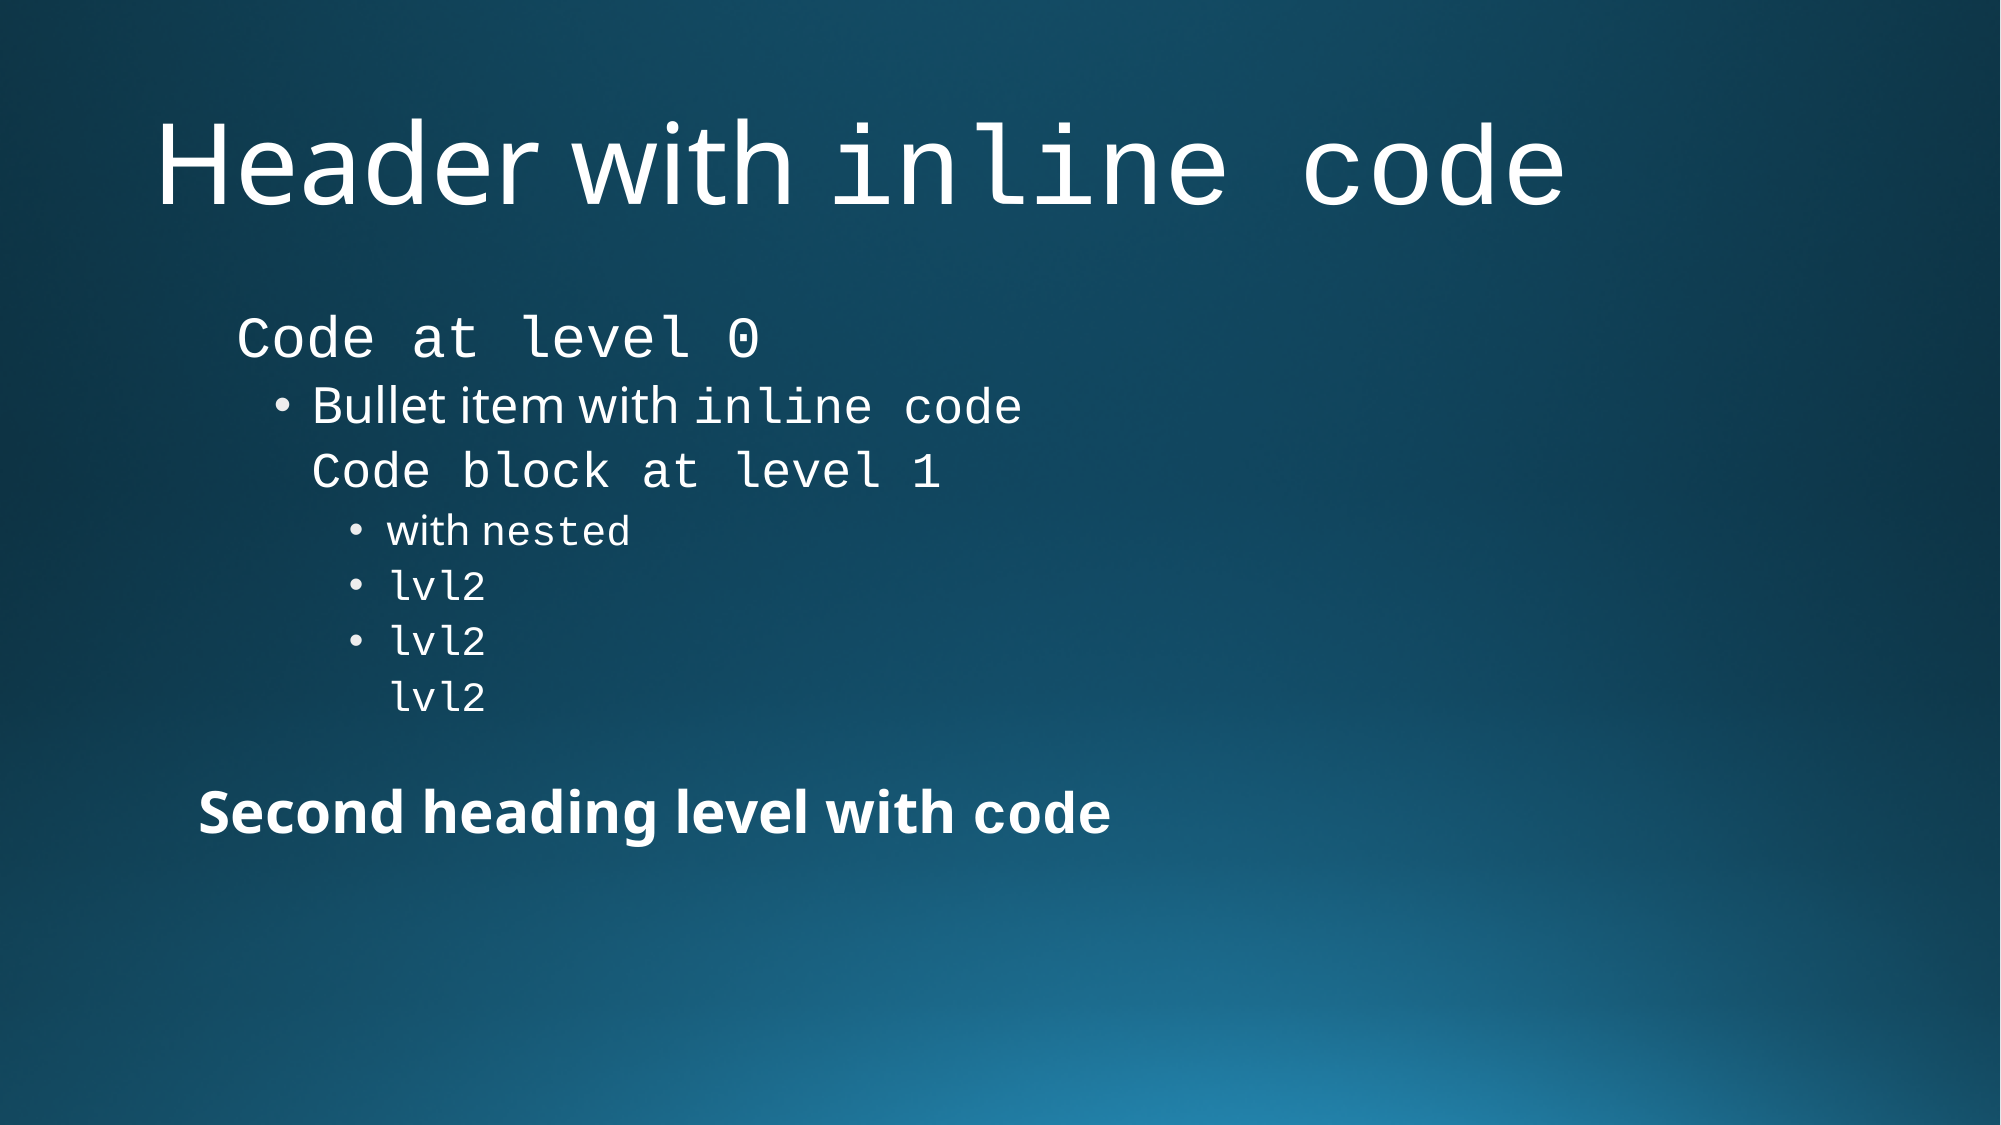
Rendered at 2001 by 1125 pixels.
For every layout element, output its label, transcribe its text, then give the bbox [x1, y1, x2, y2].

title Header with inline code [137, 59, 1863, 278]
list Code at level 0 Bullet item with inline code Code block at level 1 with nested lvl2 lvl2 lvl2 Second heading level with code [183, 299, 1863, 1014]
picture [0, 0, 2001, 1125]
